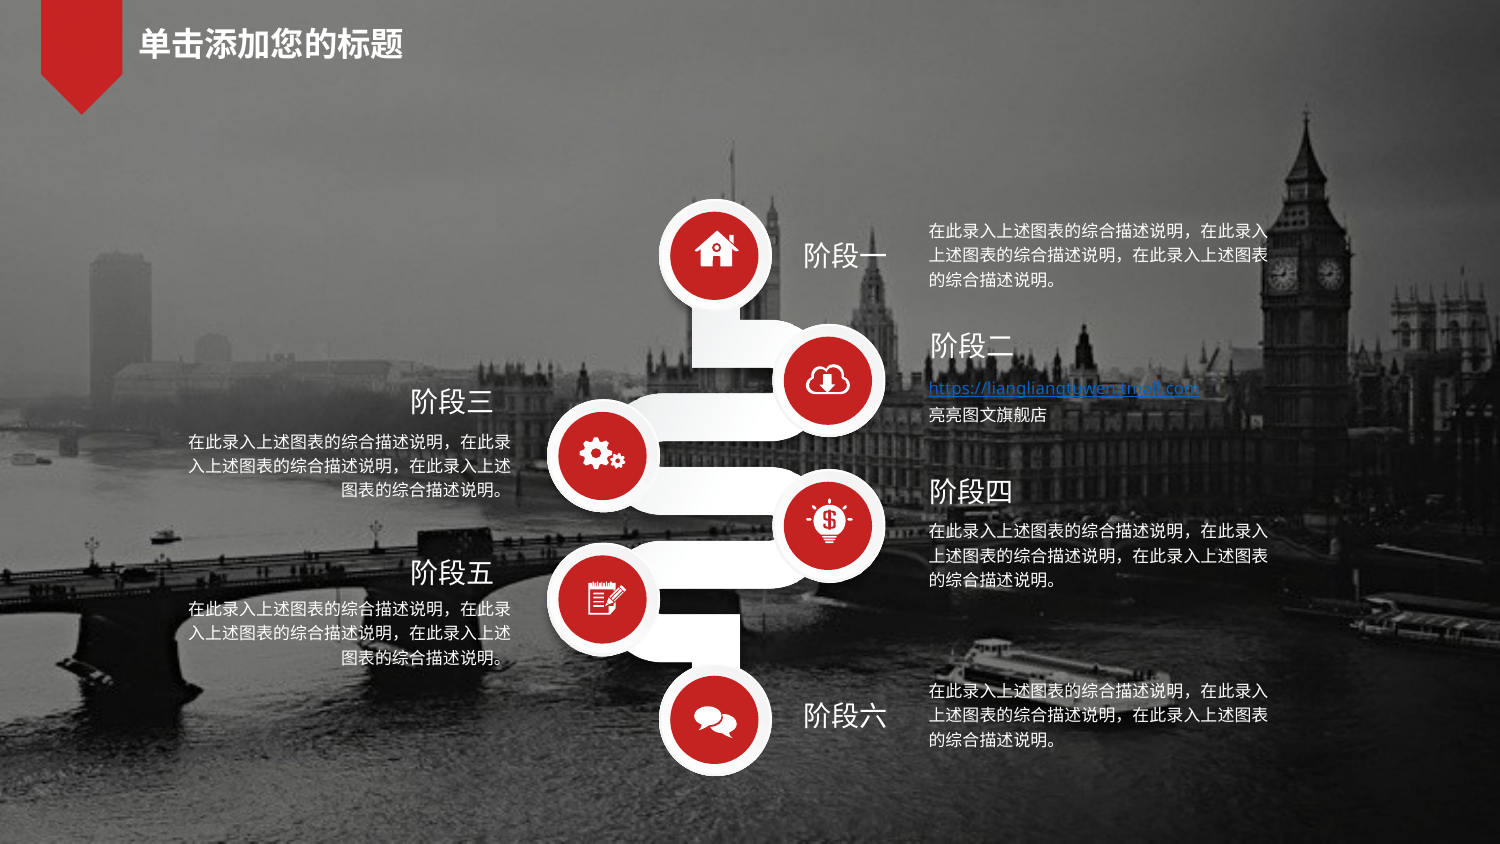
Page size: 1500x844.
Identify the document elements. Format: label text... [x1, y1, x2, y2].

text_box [772, 323, 886, 437]
text_box 在此录入上述图表的综合描述说明，在此录入上述图表的综合描述说明，在此录入上述图表的综合描述说明。 [176, 589, 500, 673]
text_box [547, 542, 661, 656]
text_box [588, 581, 627, 615]
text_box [694, 230, 739, 267]
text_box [658, 663, 772, 776]
text_box 在此录入上述图表的综合描述说明，在此录入上述图表的综合描述说明，在此录入上述图表的综合描述说明。 [931, 512, 1279, 595]
picture [0, 0, 1500, 844]
text_box 阶段三 [400, 379, 500, 422]
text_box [658, 198, 772, 312]
text_box 阶段二 [931, 322, 1025, 367]
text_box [694, 706, 737, 738]
text_box 在此录入上述图表的综合描述说明，在此录入上述图表的综合描述说明，在此录入上述图表的综合描述说明。 [931, 671, 1279, 755]
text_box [547, 399, 661, 513]
text_box 阶段五 [400, 550, 500, 589]
text_box 在此录入上述图表的综合描述说明，在此录入上述图表的综合描述说明，在此录入上述图表的综合描述说明。 [176, 422, 500, 505]
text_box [41, 0, 438, 115]
text_box 在此录入上述图表的综合描述说明，在此录入上述图表的综合描述说明，在此录入上述图表的综合描述说明。 [931, 211, 1279, 295]
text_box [772, 468, 886, 582]
text_box 阶段四 [931, 469, 1024, 512]
text_box https://liangliangtuwen.tmall.com 亮亮图文旗舰店 [931, 367, 1279, 430]
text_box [806, 498, 853, 544]
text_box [579, 437, 626, 470]
